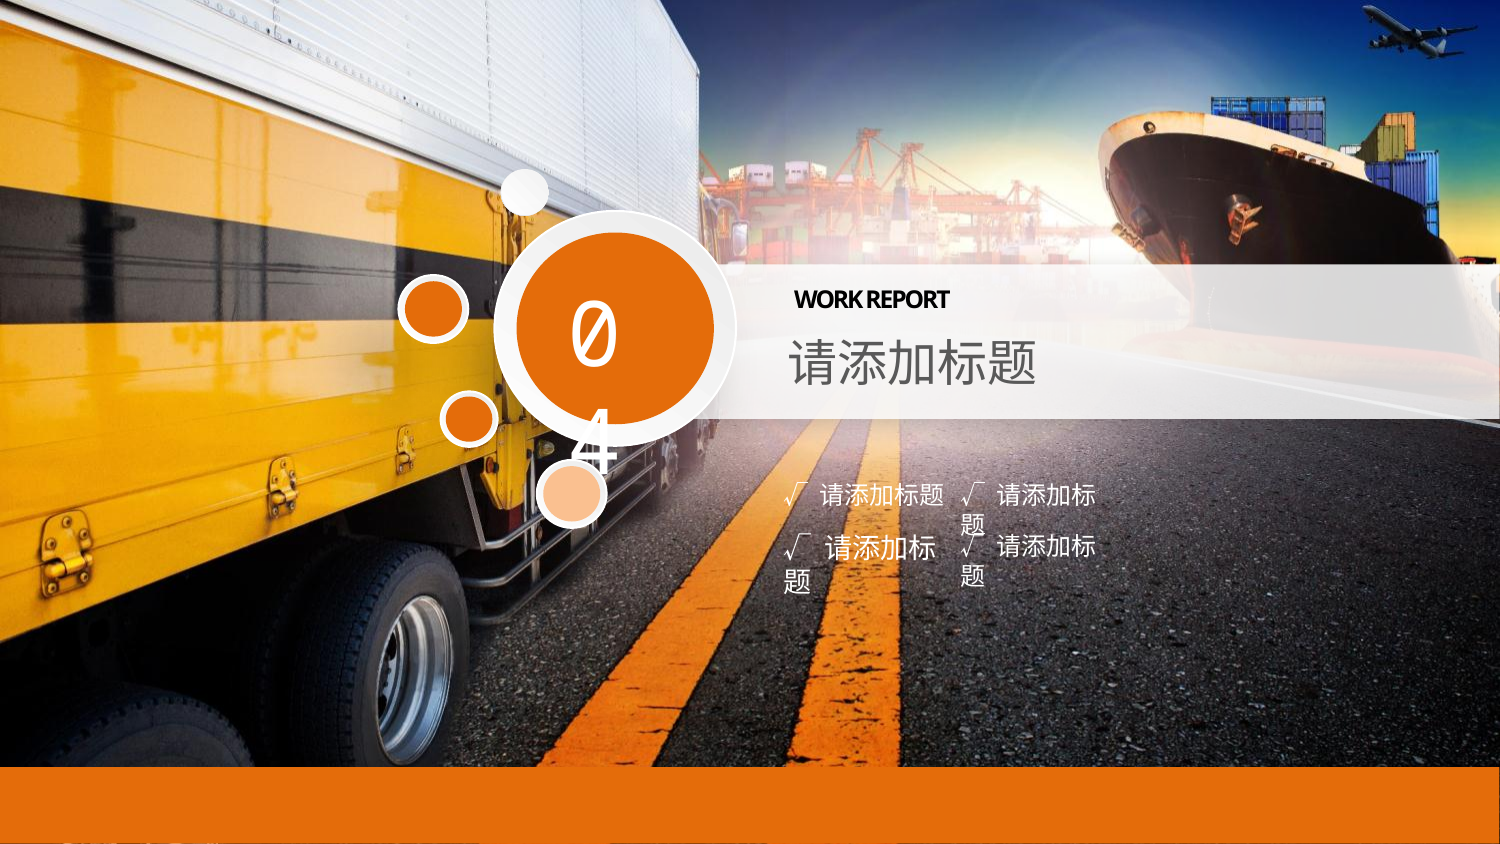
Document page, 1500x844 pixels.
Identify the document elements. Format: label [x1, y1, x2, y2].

text_box [536, 459, 607, 529]
text_box [398, 274, 469, 344]
text_box [440, 391, 498, 448]
text_box [500, 168, 550, 209]
picture [0, 0, 1500, 844]
text_box [494, 210, 737, 446]
